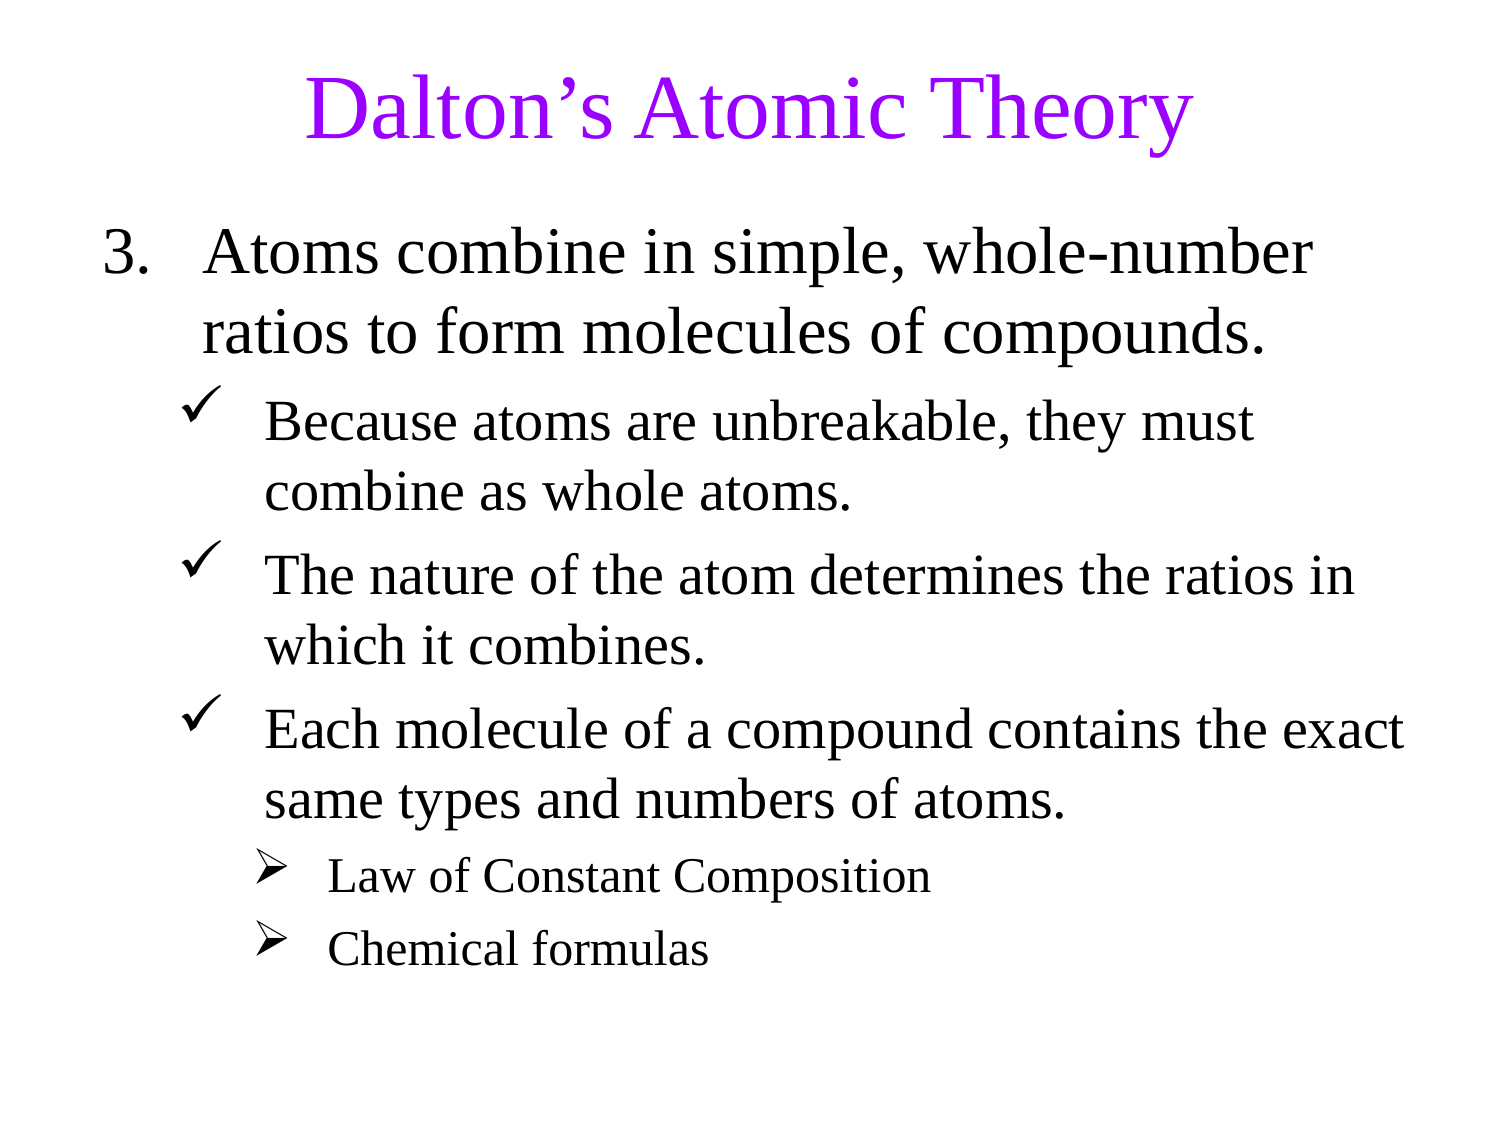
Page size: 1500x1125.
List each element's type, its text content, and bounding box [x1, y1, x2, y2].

text_box Dalton’s Atomic Theory [112, 7, 1388, 196]
text_box Atoms combine in simple, whole-number ratios to form molecules of compounds. Because atoms are unbreakable, they must combine as whole atoms. The nature of the atom determines the ratios in which it combines. Each molecule of a compound contains the exact same types and numbers of atoms. Law of Constant Composition Chemical formulas [87, 199, 1425, 1025]
